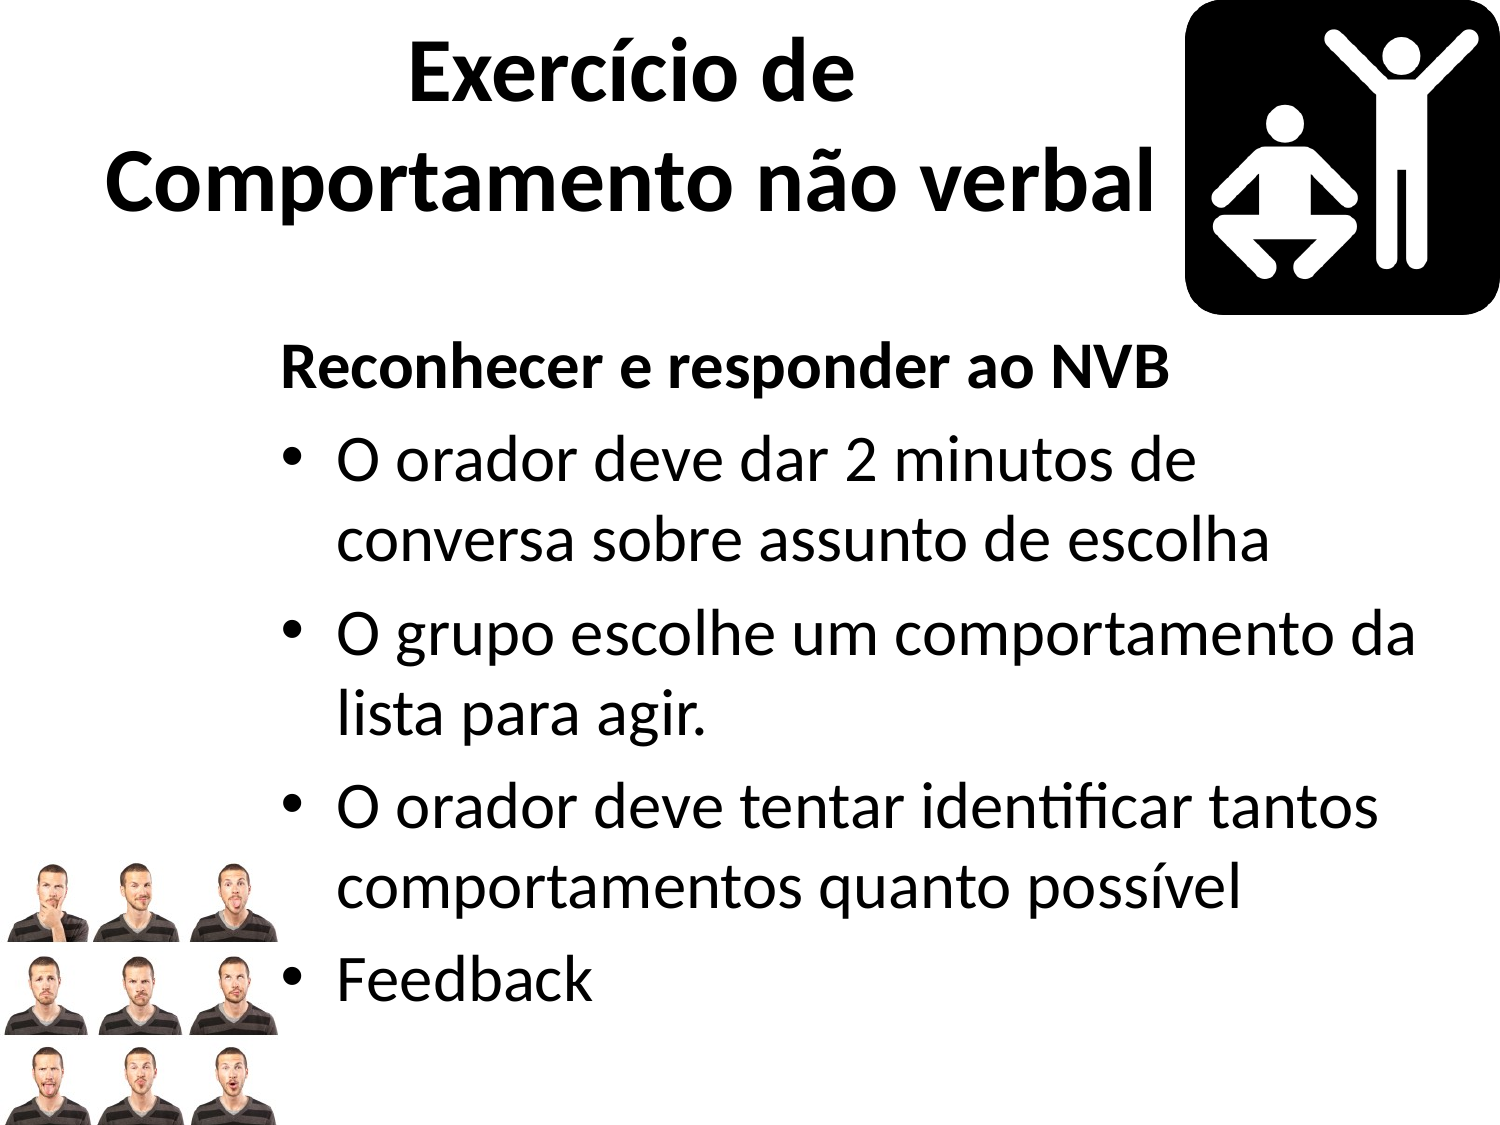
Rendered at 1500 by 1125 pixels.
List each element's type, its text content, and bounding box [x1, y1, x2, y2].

picture [0, 845, 280, 1125]
picture [1185, 0, 1500, 315]
title Exercício de Comportamento não verbal [76, 66, 1180, 173]
list Reconhecer e responder ao NVB O orador deve dar 2 minutos de conversa sobre assunto de escolha O grupo escolhe um comportamento da lista para agir. O orador deve tentar identificar tantos comportamentos quanto possível Feedback [265, 314, 1448, 1095]
